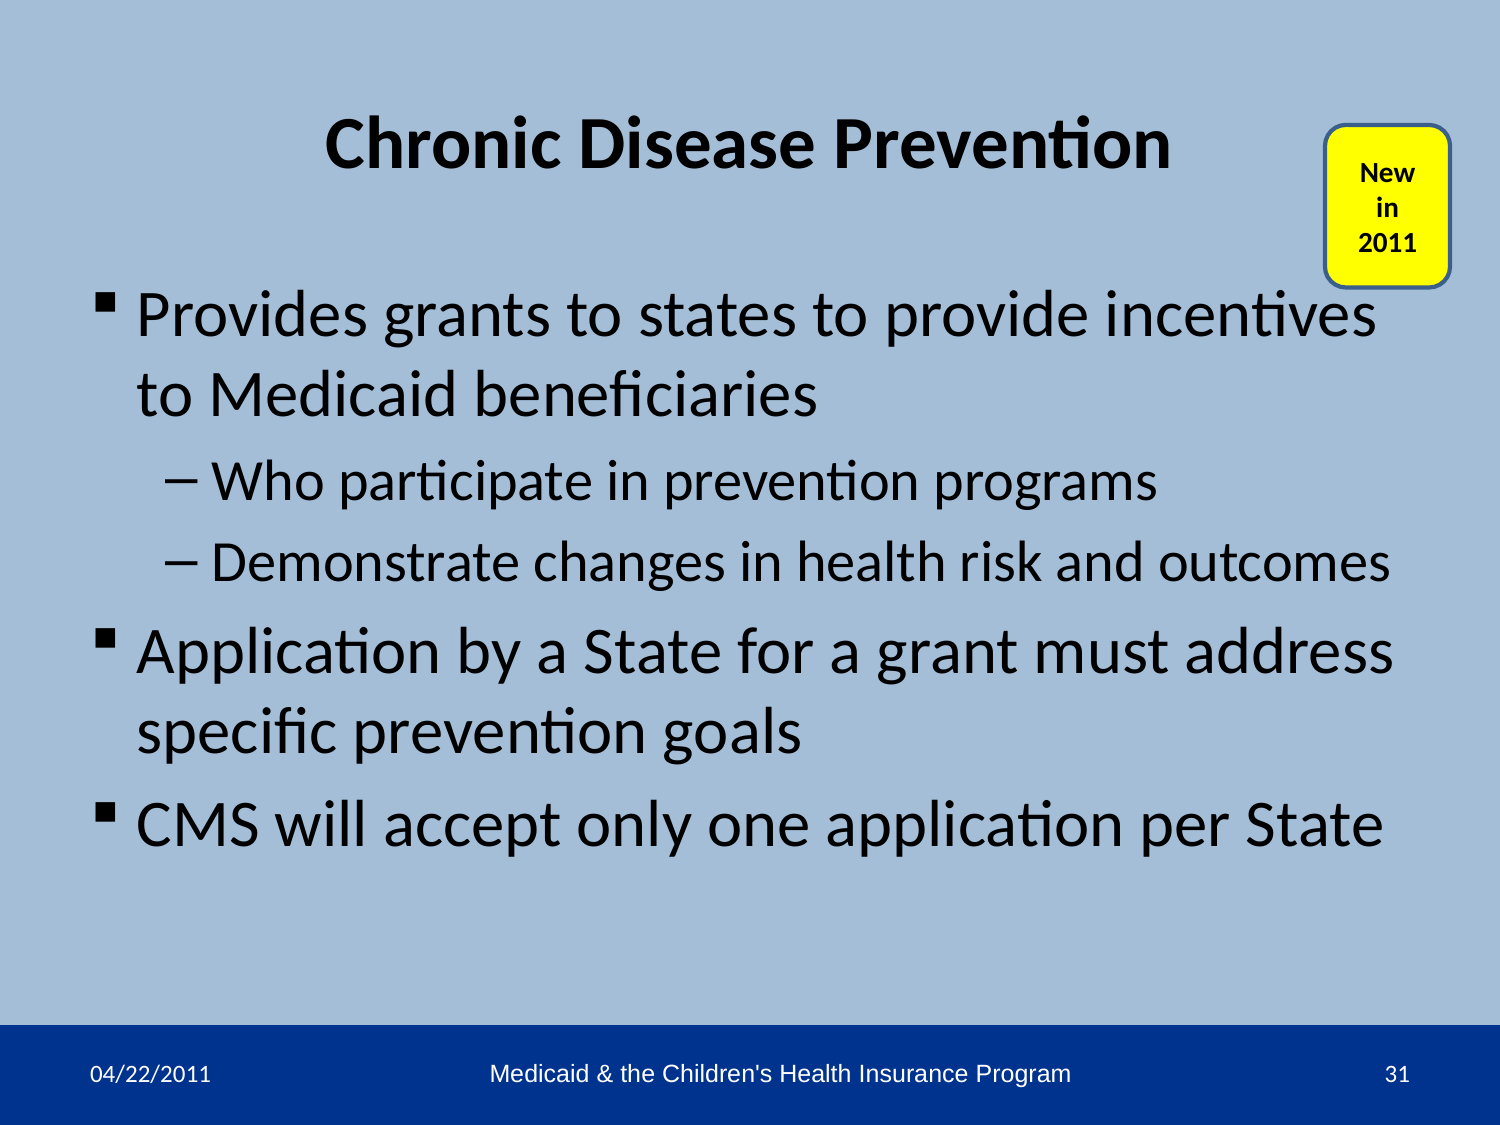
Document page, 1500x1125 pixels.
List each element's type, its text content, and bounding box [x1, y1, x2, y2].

list Provides grants to states to provide incentives to Medicaid beneficiaries Who participate in prevention programs Demonstrate changes in health risk and outcomes Application by a State for a grant must address specific prevention goals CMS will accept only one application per State [74, 262, 1426, 1006]
slide_number 31 [1275, 1042, 1425, 1103]
text_box New in 2011 [1322, 122, 1453, 290]
title Chronic Disease Prevention [74, 44, 1426, 233]
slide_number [75, 1042, 287, 1103]
footer Medicaid & the Children's Health Insurance Program [287, 1042, 1275, 1103]
